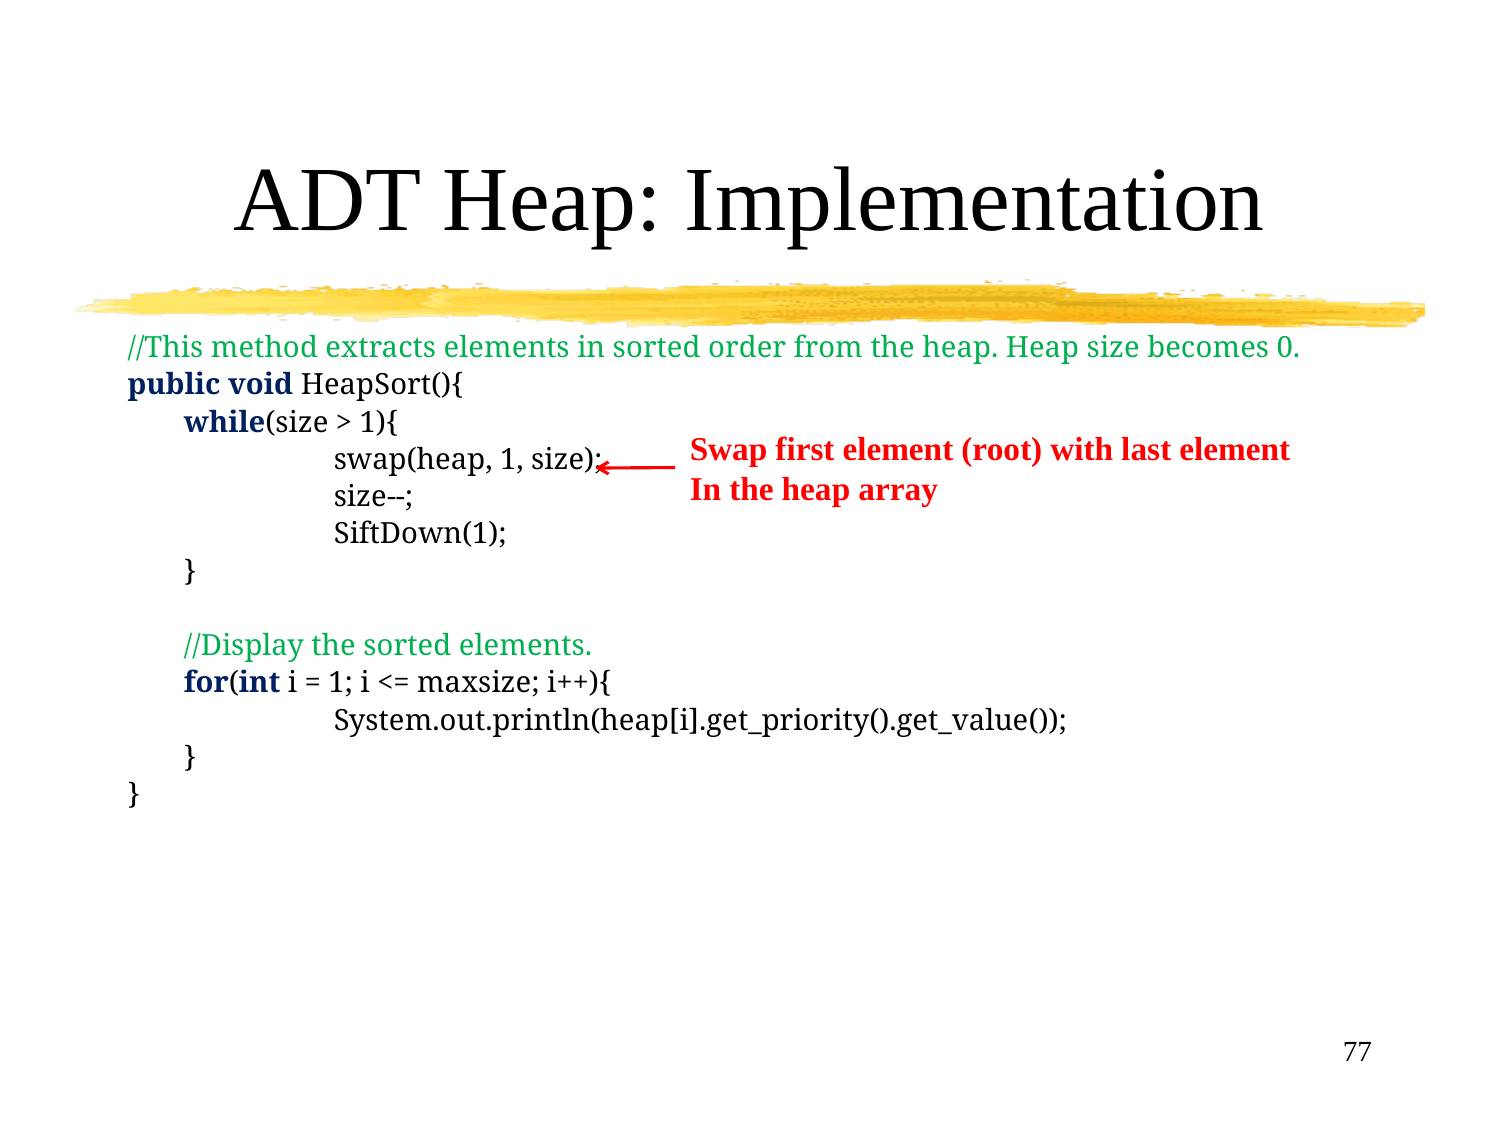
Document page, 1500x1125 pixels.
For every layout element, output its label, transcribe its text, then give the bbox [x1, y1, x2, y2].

title ADT Heap: Implementation [112, 99, 1388, 288]
picture [75, 274, 1425, 338]
list //This method extracts elements in sorted order from the heap. Heap size becomes 0. public void HeapSort(){ while(size > 1){ swap(heap, 1, size); size--; SiftDown(1); } //Display the sorted elements. for(int i = 1; i <= maxsize; i++){ System.out.println(heap[i].get_priority().get_value()); } } [112, 324, 1388, 1001]
text_box Swap first element (root) with last element In the heap array [675, 420, 1307, 515]
slide_number 77 [1074, 1024, 1388, 1101]
